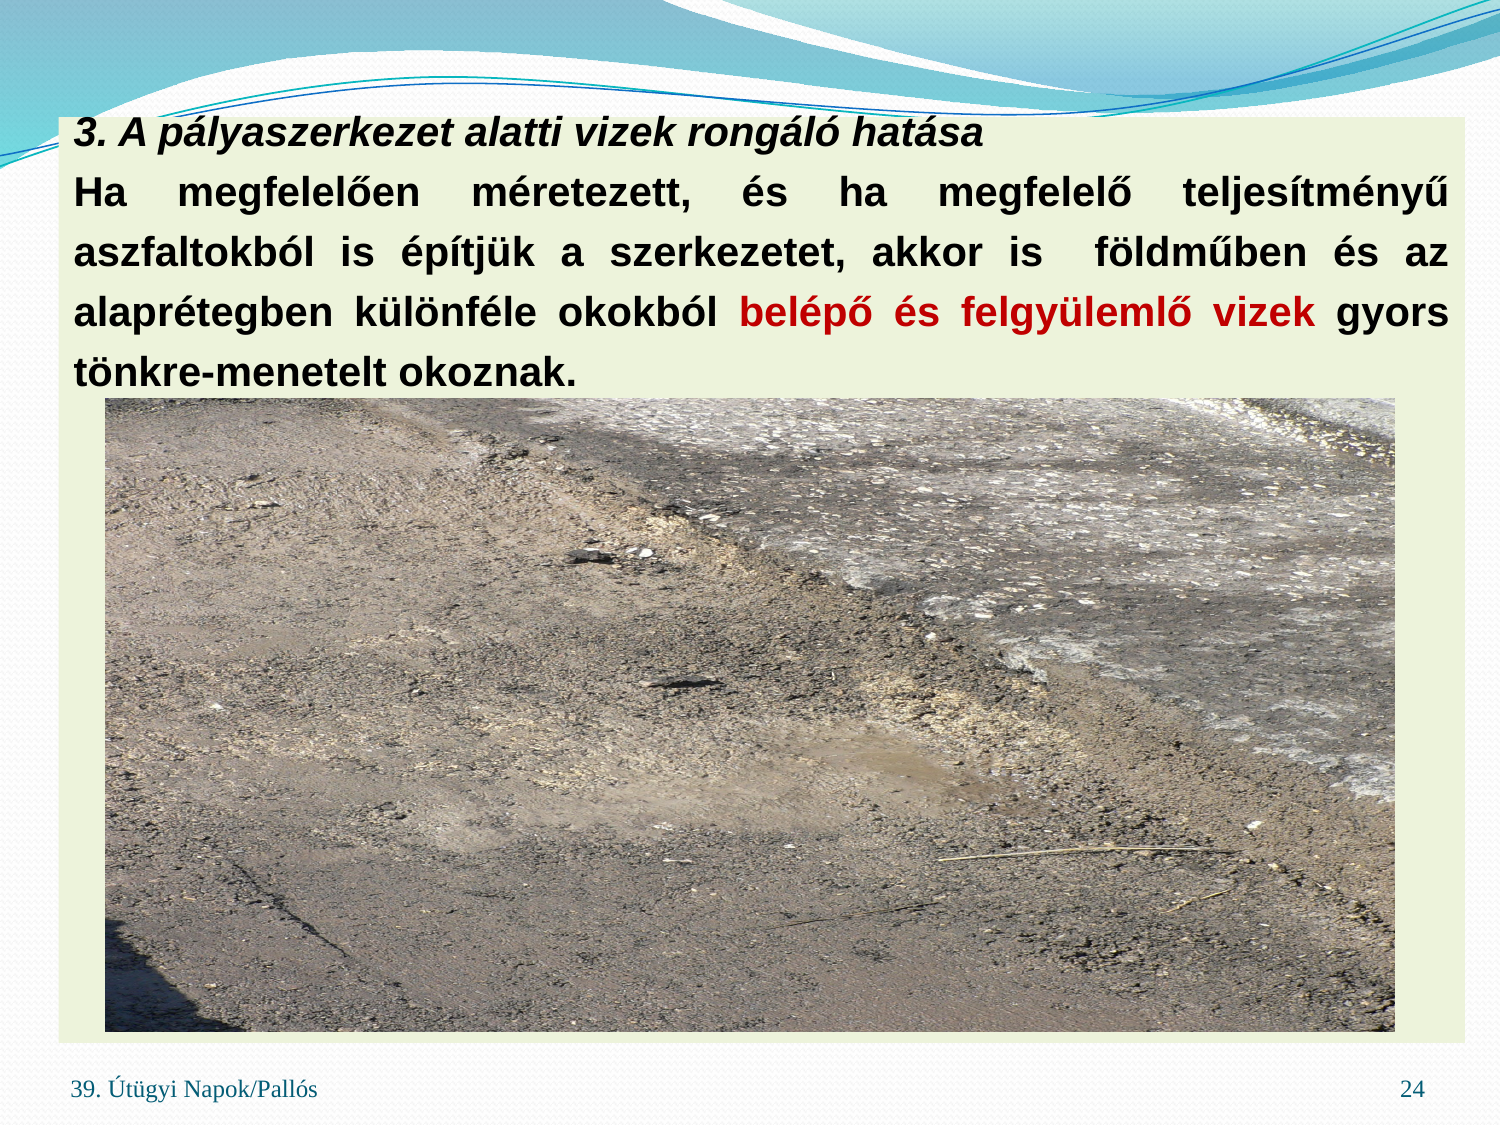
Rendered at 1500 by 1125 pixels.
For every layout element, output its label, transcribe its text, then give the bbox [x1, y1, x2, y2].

slide_number 24 [1299, 1042, 1425, 1103]
footer 39. Útügyi Napok/Pallós [70, 1042, 988, 1103]
list 3. A pályaszerkezet alatti vizek rongáló hatása Ha megfelelően méretezett, és ha megfelelő teljesítményű aszfaltokból is építjük a szerkezetet, akkor is földműben és az alaprétegben különféle okokból belépő és felgyülemlő vizek gyors tönkre-menetelt okoznak. [58, 116, 1466, 1044]
picture [105, 398, 1395, 1032]
